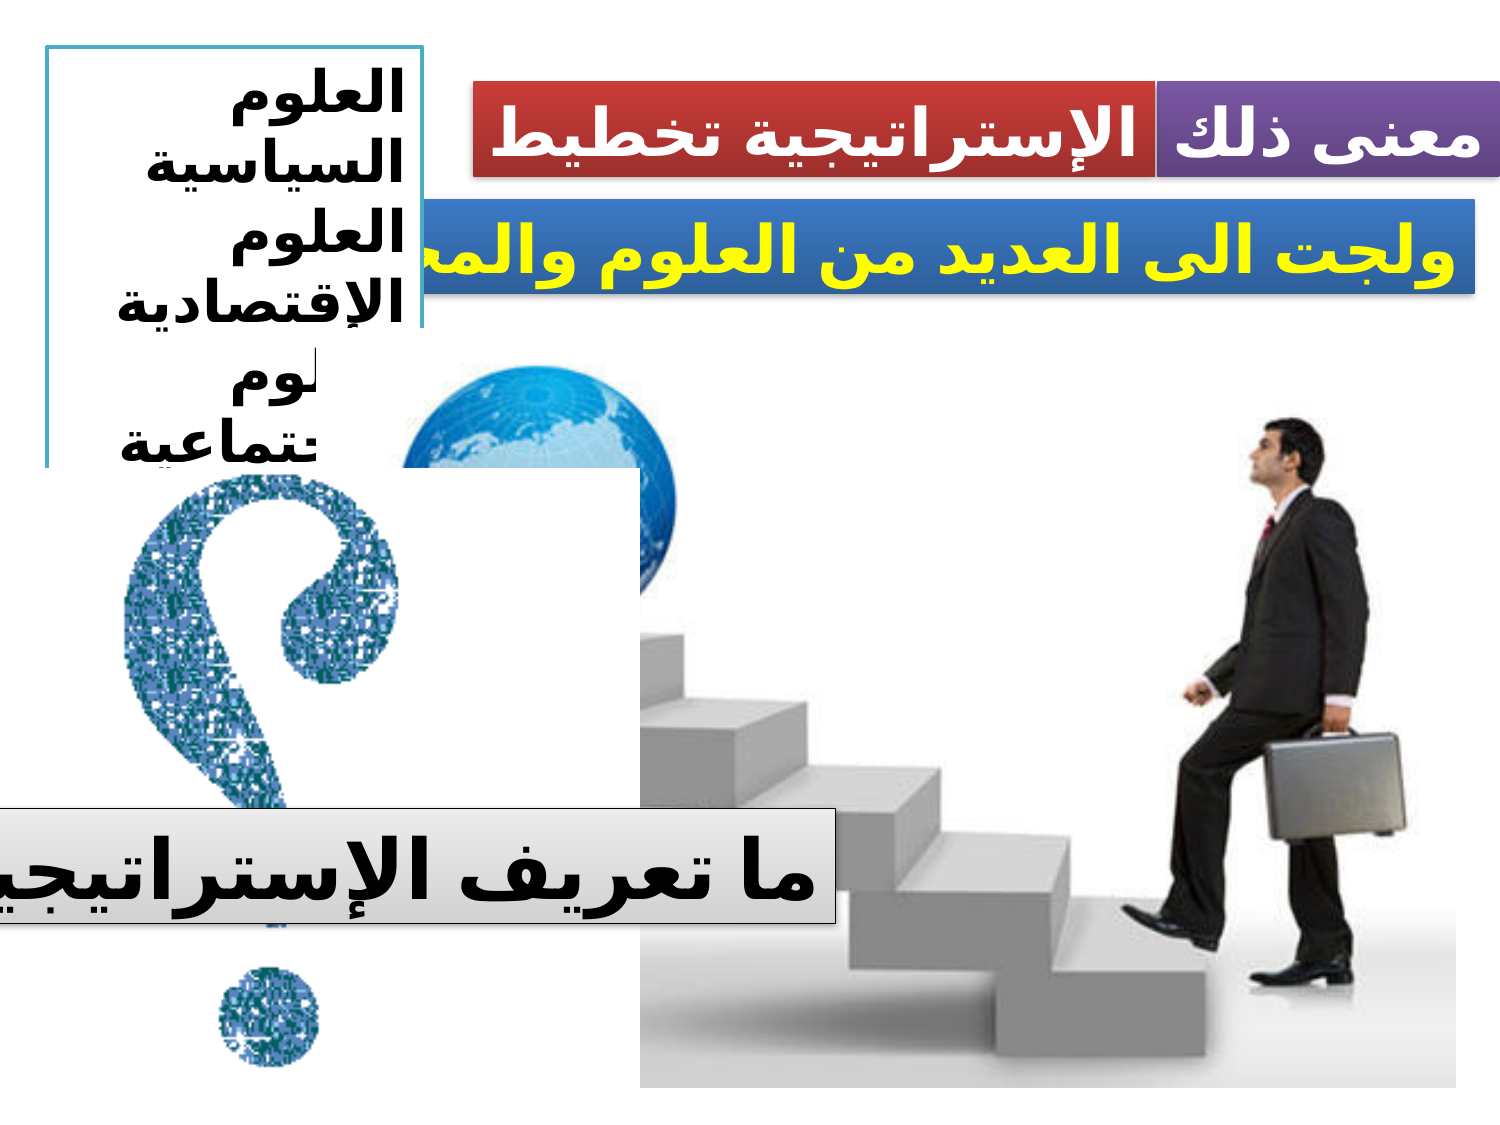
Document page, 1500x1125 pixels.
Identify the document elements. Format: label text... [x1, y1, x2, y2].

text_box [46, 46, 1278, 327]
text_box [0, 327, 1456, 1091]
text_box معنى ذلك [1282, 81, 1500, 177]
